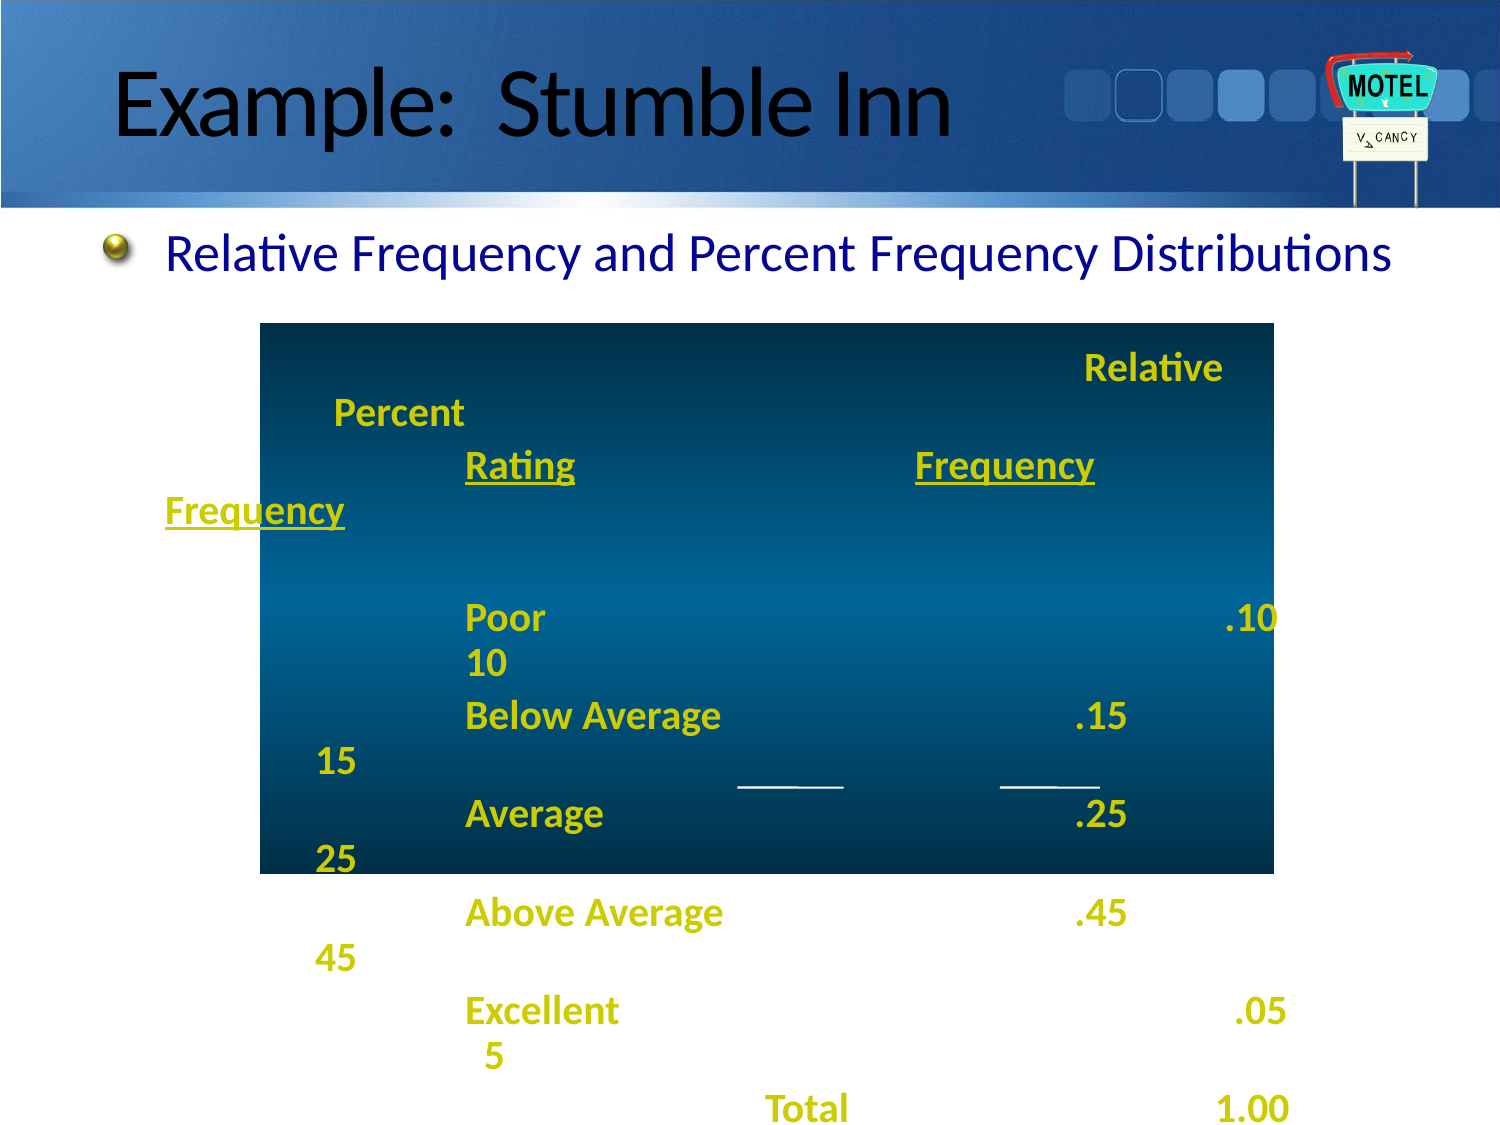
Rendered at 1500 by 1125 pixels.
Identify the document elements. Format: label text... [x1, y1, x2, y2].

picture [0, 0, 1500, 1125]
list Relative Frequency and Percent Frequency Distributions Relative Percent Rating Frequency Frequency Poor .10 10 Below Average .15 15 Average .25 25 Above Average .45 45 Excellent .05 5 Total 1.00 100 [99, 224, 1463, 840]
text_box [258, 840, 1275, 875]
title Example: Stumble Inn [112, 50, 1324, 160]
